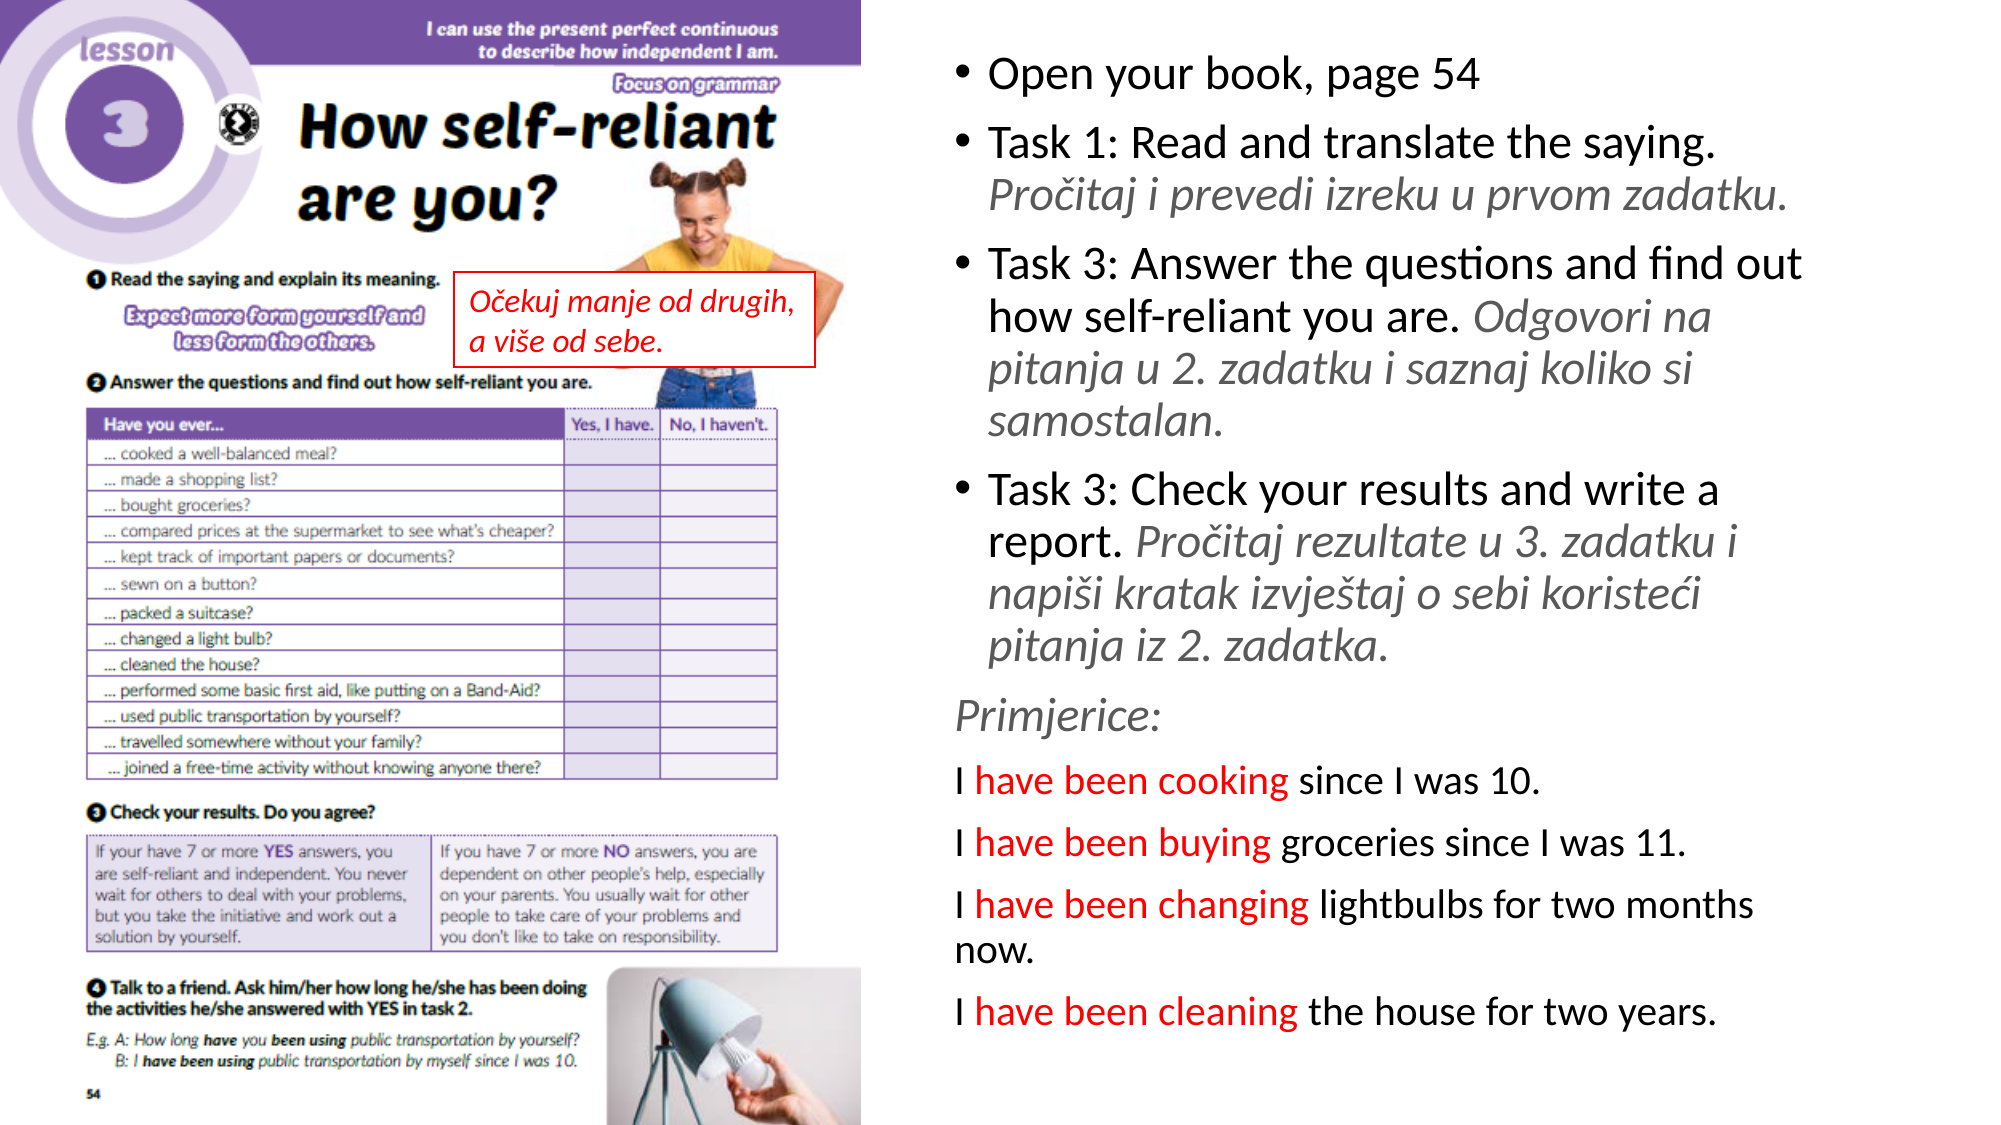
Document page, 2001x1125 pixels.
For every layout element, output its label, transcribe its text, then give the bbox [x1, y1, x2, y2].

picture [0, 0, 861, 1125]
list Open your book, page 54 Task 1: Read and translate the saying. Pročitaj i prevedi izreku u prvom zadatku. Task 3: Answer the questions and find out how self-reliant you are. Odgovori na pitanja u 2. zadatku i saznaj koliko si samostalan. Task 3: Check your results and write a report. Pročitaj rezultate u 3. zadatku i napiši kratak izvještaj o sebi koristeći pitanja iz 2. zadatka. Primjerice: I have been cooking since I was 10. I have been buying groceries since I was 11. I have been changing lightbulbs for two months now. I have been cleaning the house for two years. [939, 40, 1825, 1046]
